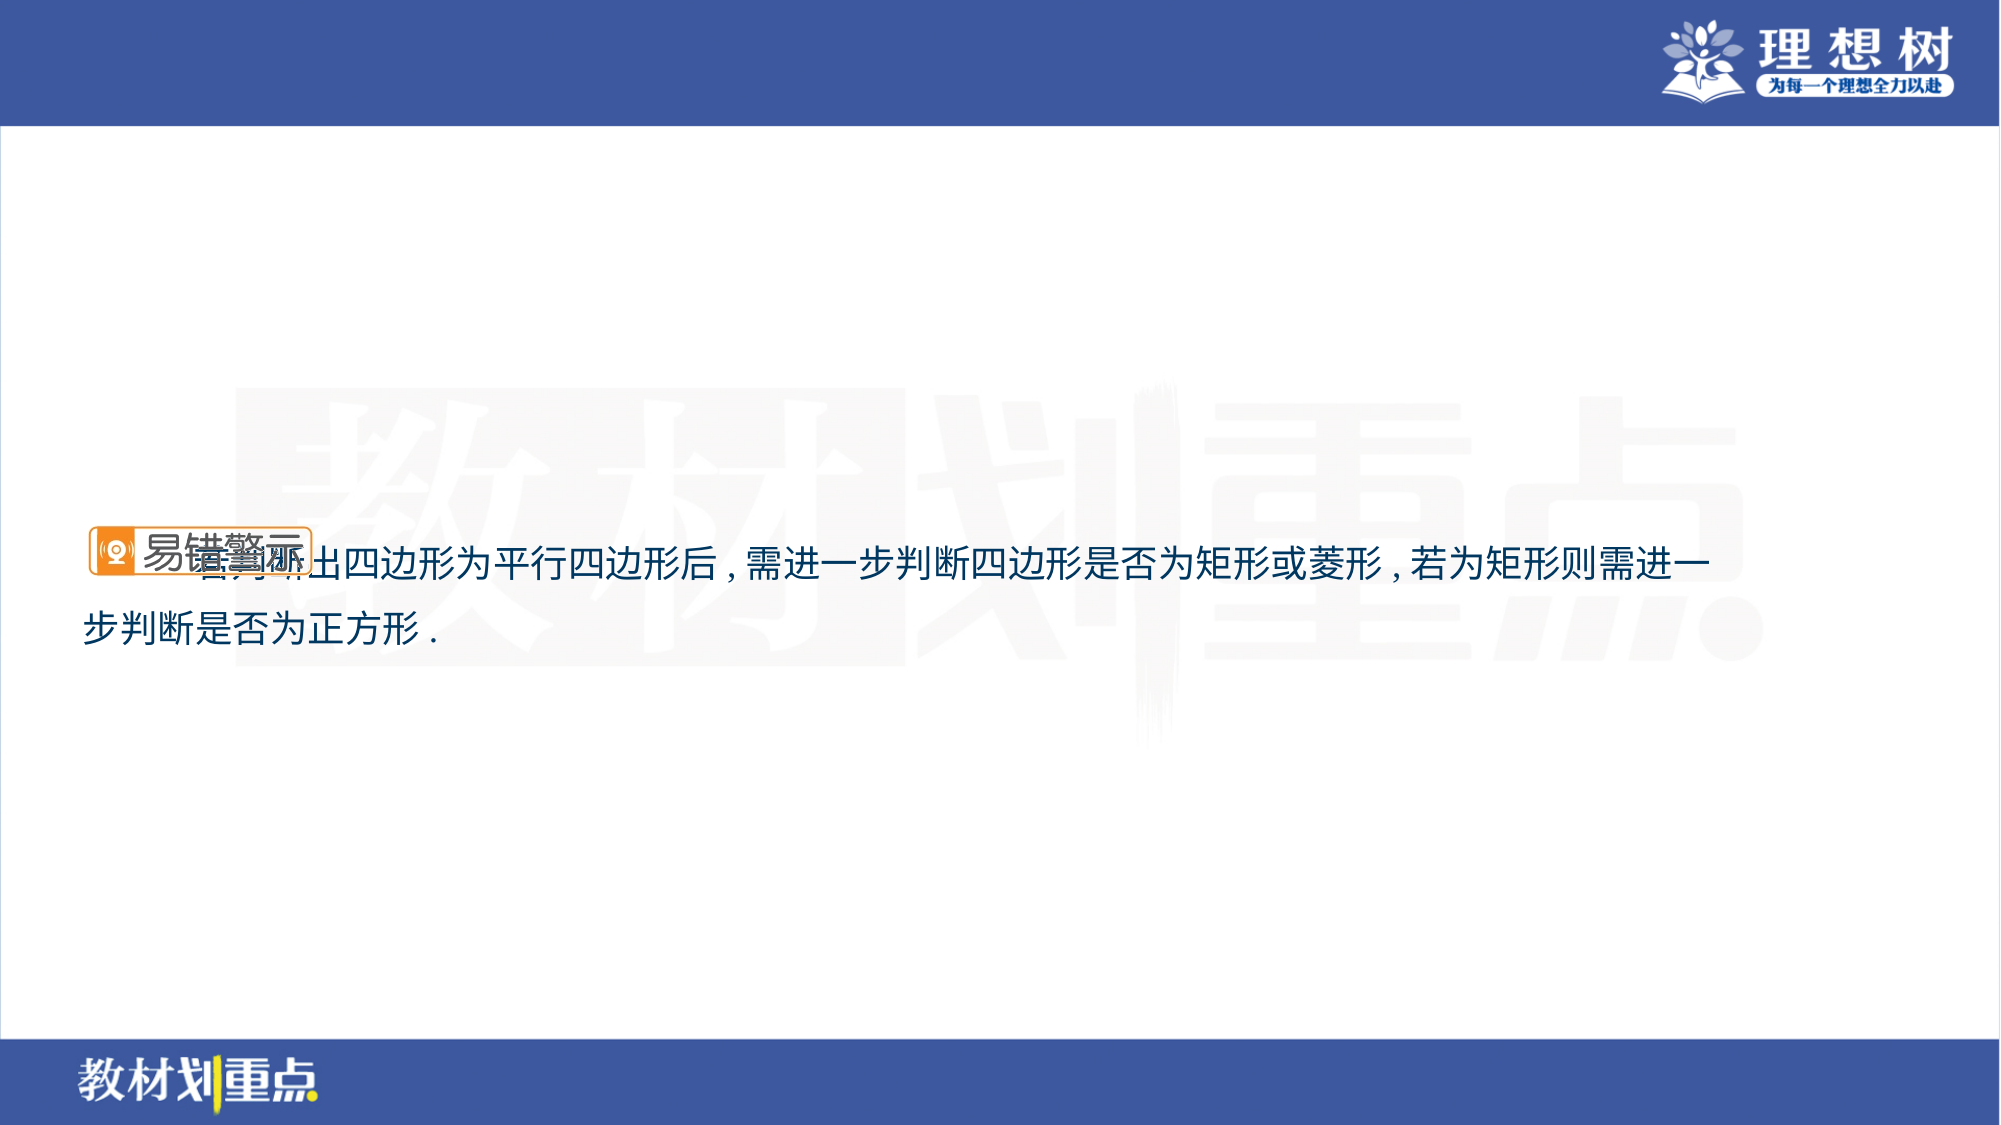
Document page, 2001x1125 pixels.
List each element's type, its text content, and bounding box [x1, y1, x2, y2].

picture [0, 0, 2000, 1125]
text_box 若判断出四边形为平行四边形后,需进一步判断四边形是否为矩形或菱形,若为矩形则需进一 步判断是否为正方形. [82, 516, 1817, 644]
